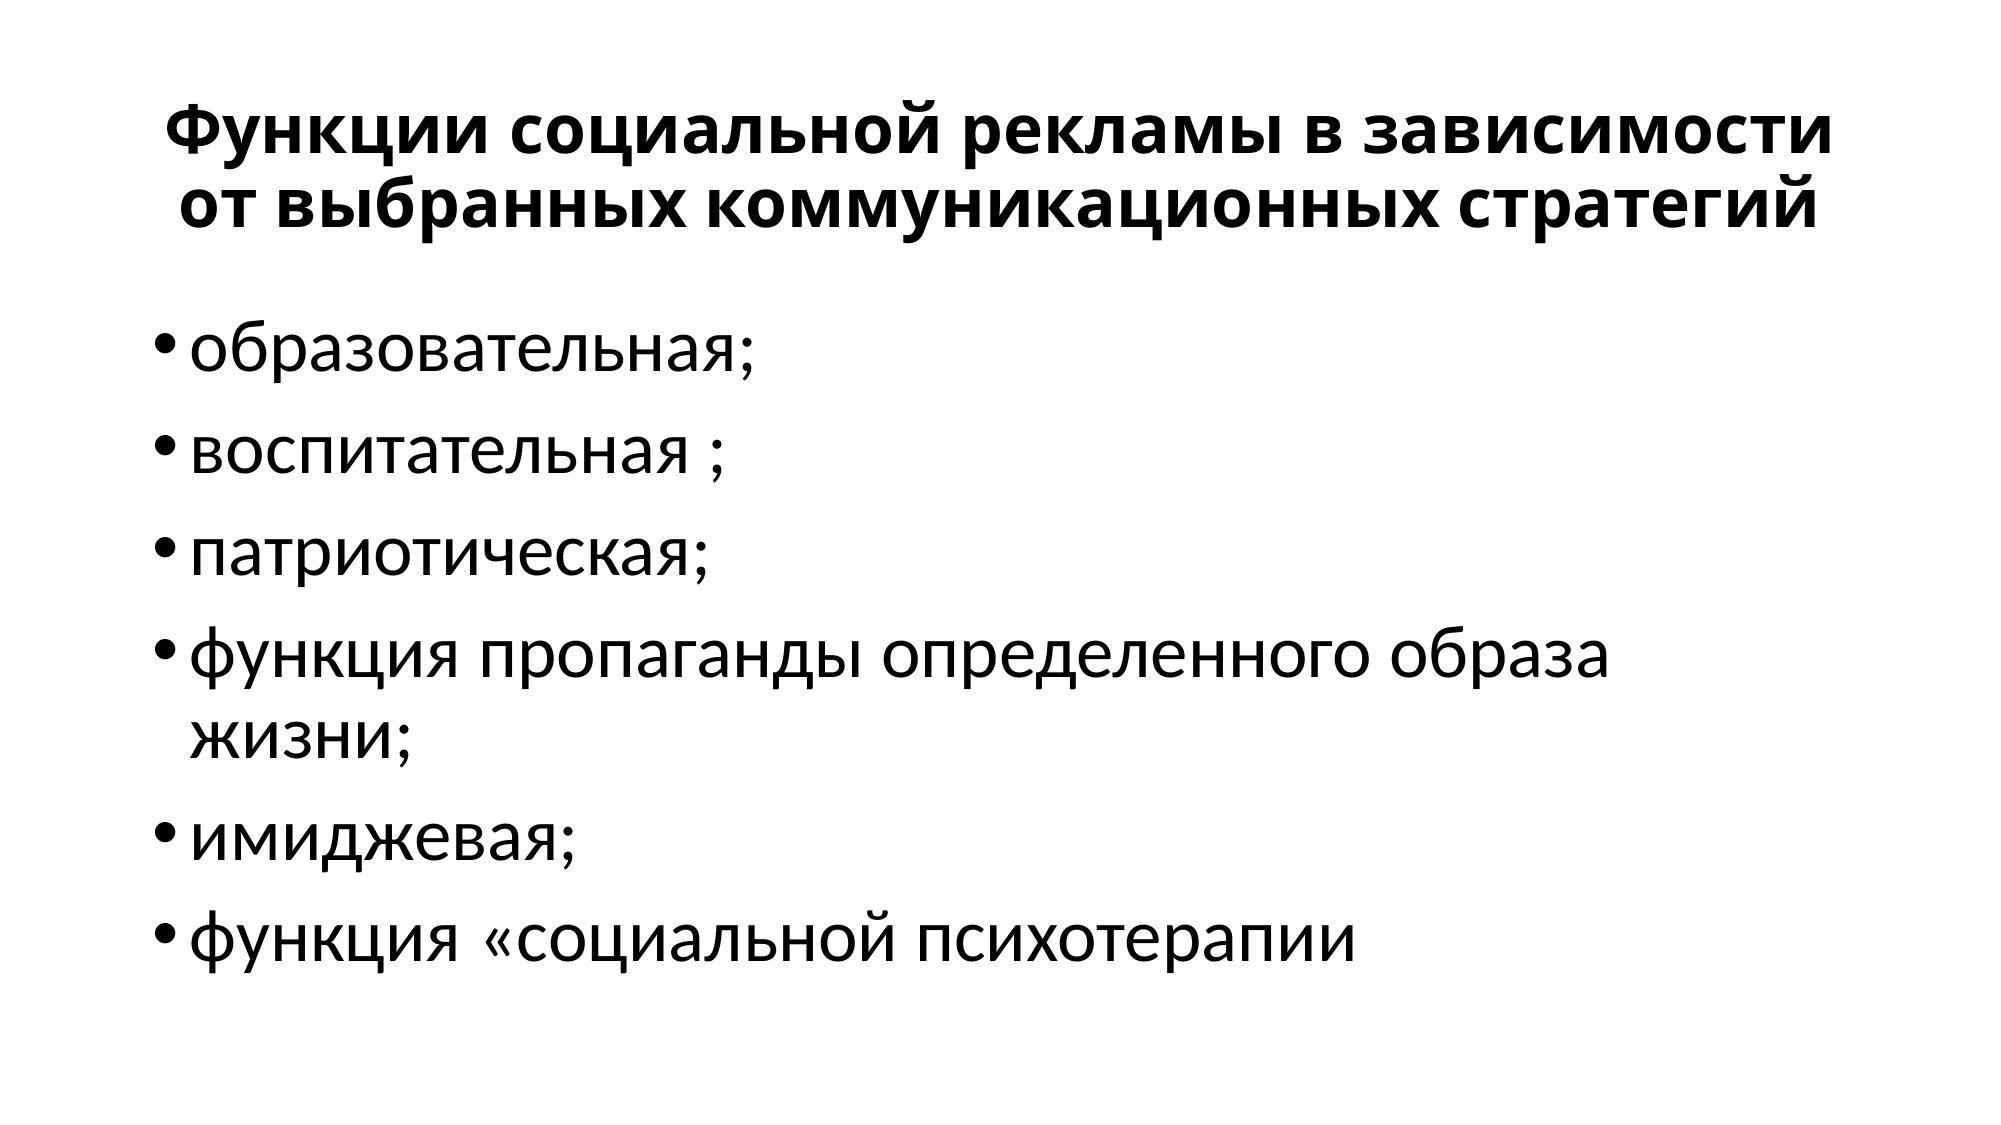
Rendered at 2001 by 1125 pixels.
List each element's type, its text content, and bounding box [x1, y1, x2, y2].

title Функции социальной рекламы в зависимости от выбранных коммуникационных стратегий [137, 59, 1863, 278]
list образовательная; воспитательная ; патриотическая; функция пропаганды определенного образа жизни; имиджевая; функция «социальной психотерапии [137, 299, 1863, 1101]
